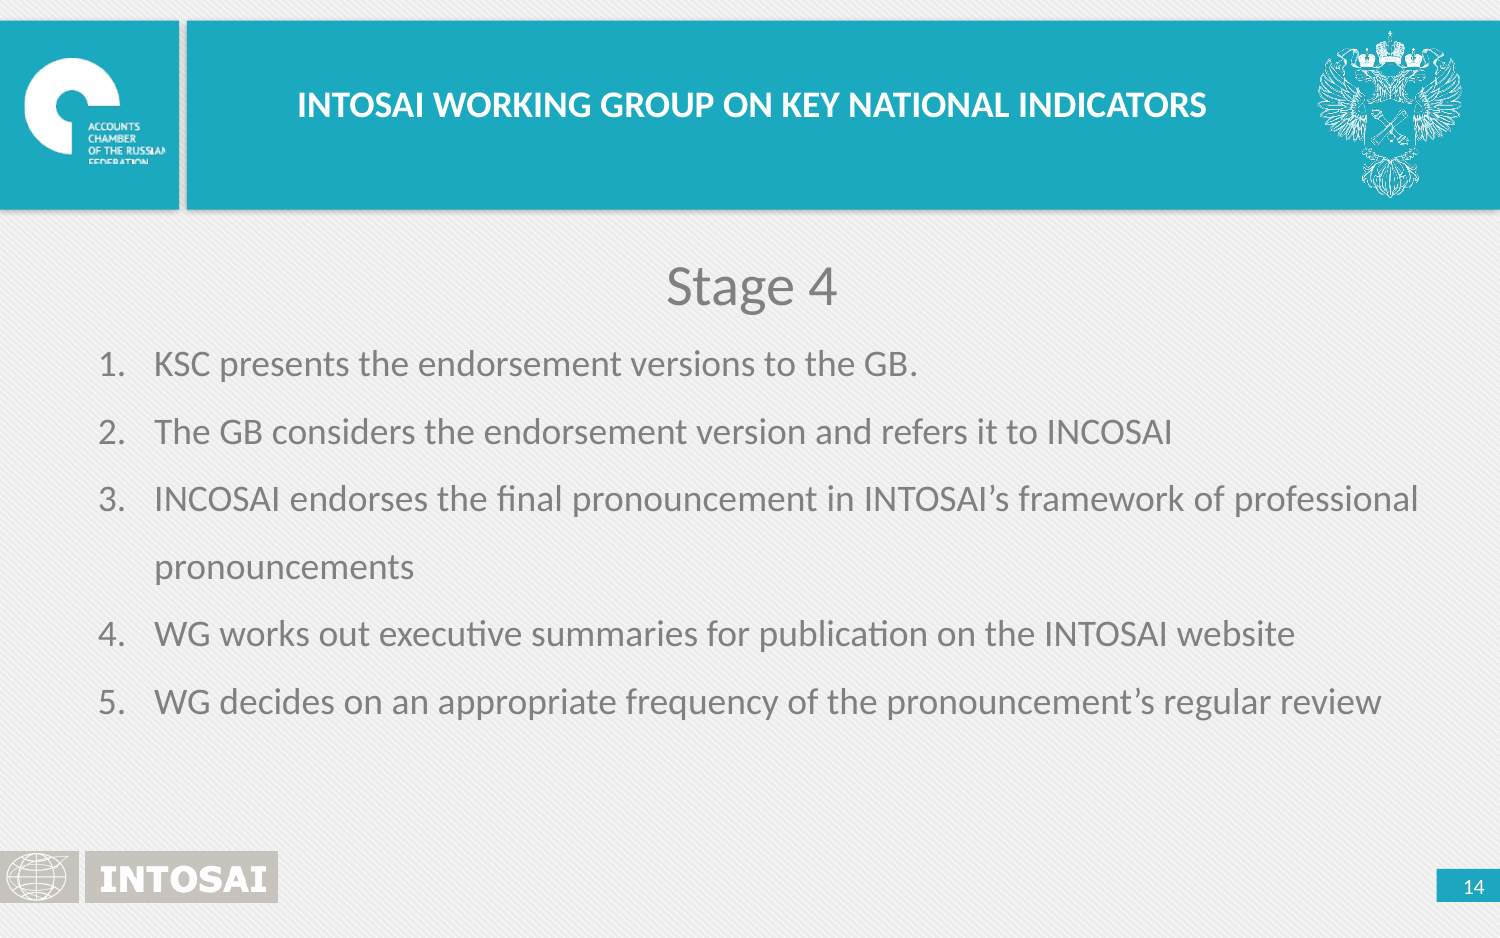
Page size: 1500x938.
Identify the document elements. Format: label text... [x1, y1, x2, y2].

text_box INTOSAI WORKING GROUP ON KEY NATIONAL INDICATORS [282, 72, 1265, 133]
text_box Stage 4 KSC presents the endorsement versions to the GB. The GB considers the endorsement version and refers it to INCOSAI INCOSAI endorses the final pronouncement in INTOSAI’s framework of professional pronouncements WG works out executive summaries for publication on the INTOSAI website WG decides on an appropriate frequency of the pronouncement’s regular review [83, 239, 1435, 729]
picture [0, 0, 1500, 938]
